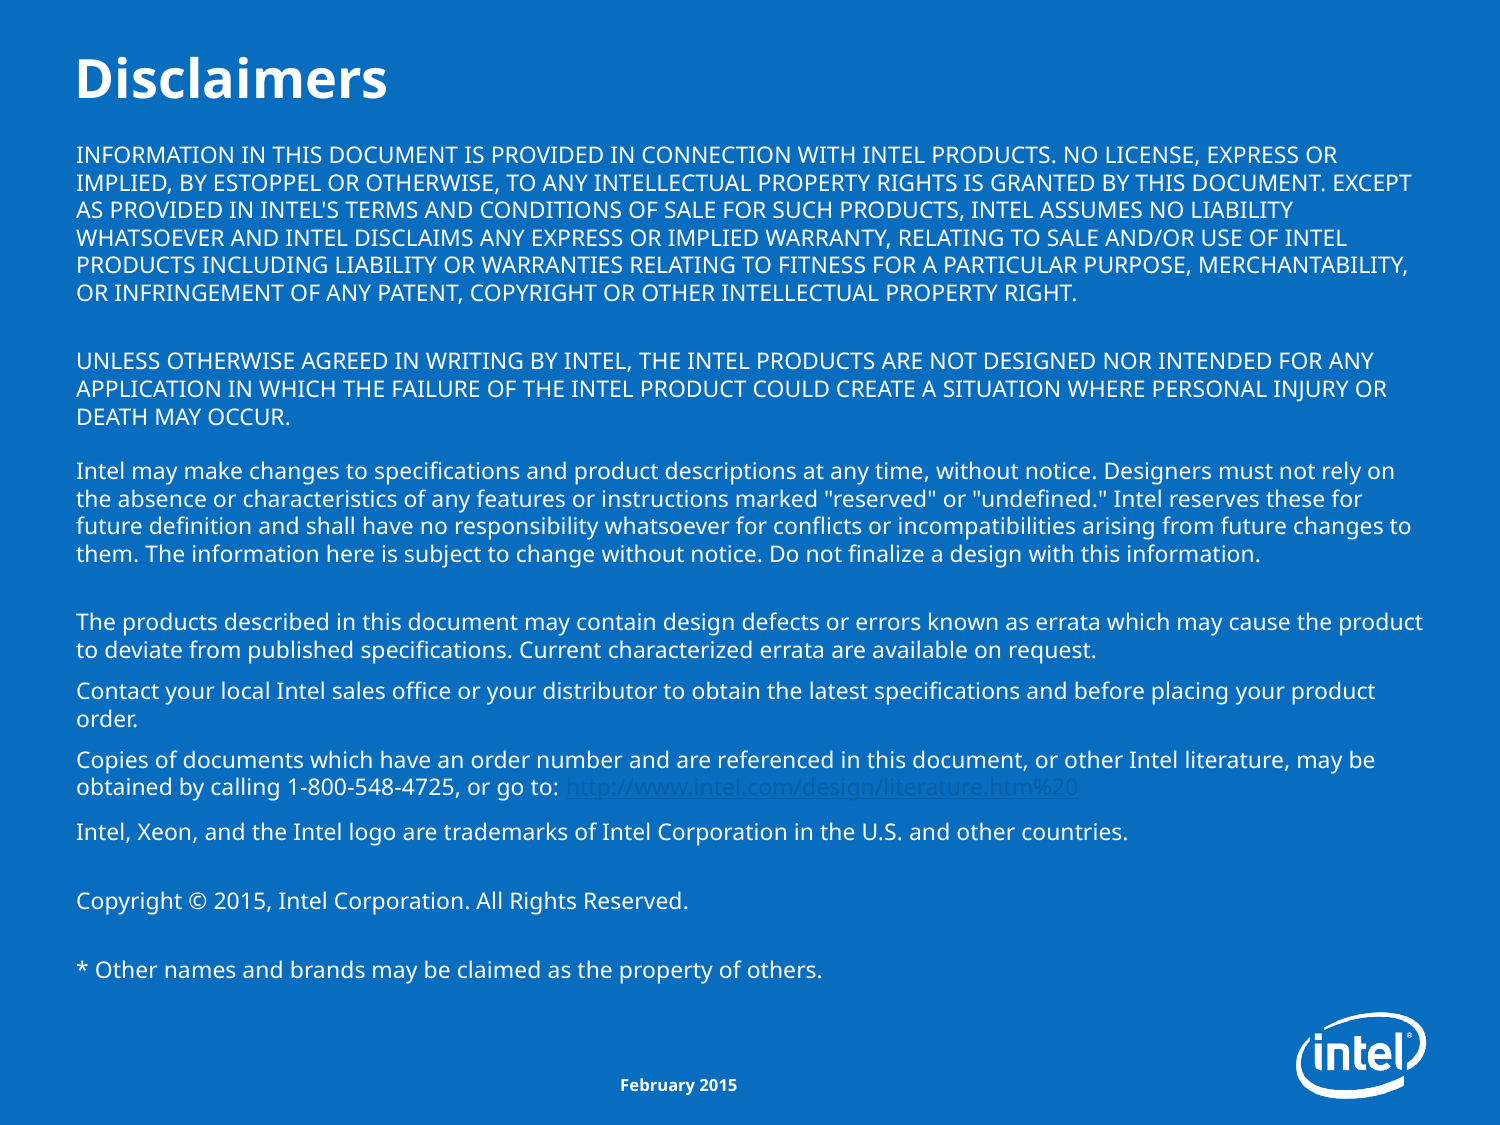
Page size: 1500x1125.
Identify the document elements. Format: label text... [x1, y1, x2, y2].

footer February 2015 [290, 1074, 1067, 1125]
title Disclaimers [74, 44, 1427, 191]
list INFORMATION IN THIS DOCUMENT IS PROVIDED IN CONNECTION WITH INTEL PRODUCTS. NO LICENSE, EXPRESS OR IMPLIED, BY ESTOPPEL OR OTHERWISE, TO ANY INTELLECTUAL PROPERTY RIGHTS IS GRANTED BY THIS DOCUMENT. EXCEPT AS PROVIDED IN INTEL'S TERMS AND CONDITIONS OF SALE FOR SUCH PRODUCTS, INTEL ASSUMES NO LIABILITY WHATSOEVER AND INTEL DISCLAIMS ANY EXPRESS OR IMPLIED WARRANTY, RELATING TO SALE AND/OR USE OF INTEL PRODUCTS INCLUDING LIABILITY OR WARRANTIES RELATING TO FITNESS FOR A PARTICULAR PURPOSE, MERCHANTABILITY, OR INFRINGEMENT OF ANY PATENT, COPYRIGHT OR OTHER INTELLECTUAL PROPERTY RIGHT. UNLESS OTHERWISE AGREED IN WRITING BY INTEL, THE INTEL PRODUCTS ARE NOT DESIGNED NOR INTENDED FOR ANY APPLICATION IN WHICH THE FAILURE OF THE INTEL PRODUCT COULD CREATE A SITUATION WHERE PERSONAL INJURY OR DEATH MAY OCCUR. Intel may make changes to specifications and product descriptions at any time, without notice. Designers must not rely on the absence or characteristics of any features or instructions marked "reserved" or "undefined." Intel reserves these for future definition and shall have no responsibility whatsoever for conflicts or incompatibilities arising from future changes to them. The information here is subject to change without notice. Do not finalize a design with this information. The products described in this document may contain design defects or errors known as errata which may cause the product to deviate from published specifications. Current characterized errata are available on request. Contact your local Intel sales office or your distributor to obtain the latest specifications and before placing your product order. Copies of documents which have an order number and are referenced in this document, or other Intel literature, may be obtained by calling 1-800-548-4725, or go to: http://www.intel.com/design/literature.htm%20 Intel, Xeon, and the Intel logo are trademarks of Intel Corporation in the U.S. and other countries. Copyright © 2015, Intel Corporation. All Rights Reserved. * Other names and brands may be claimed as the property of others. [75, 140, 1428, 926]
picture [1294, 1011, 1428, 1101]
